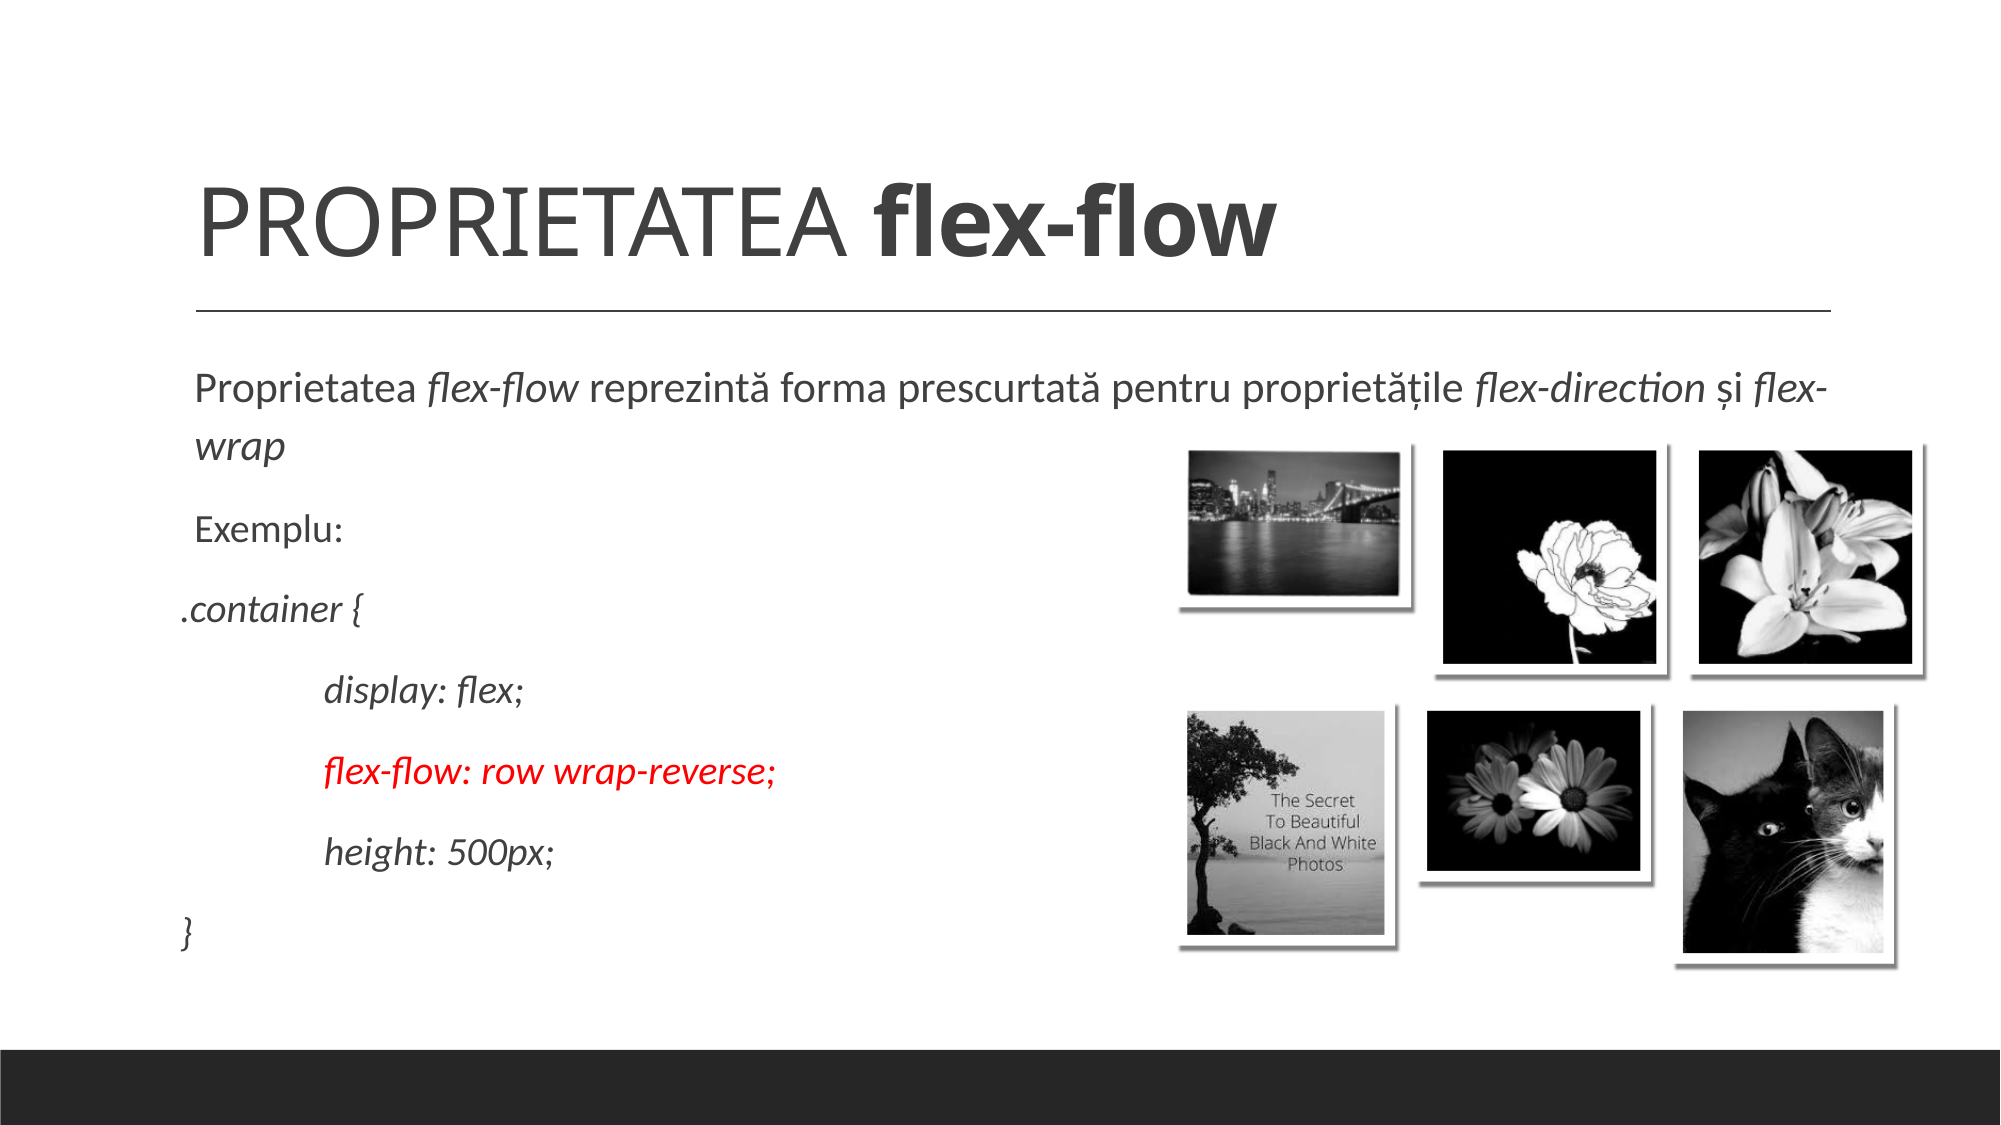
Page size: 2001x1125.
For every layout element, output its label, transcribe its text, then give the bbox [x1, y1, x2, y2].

picture [1167, 442, 1942, 983]
title PROPRIETATEA flex-flow [180, 47, 1830, 285]
list Proprietatea flex-flow reprezintă forma prescurtată pentru proprietățile flex-direction și flex-wrap Exemplu: .container { display: flex; flex-flow: row wrap-reverse; height: 500px; } [180, 345, 1830, 963]
